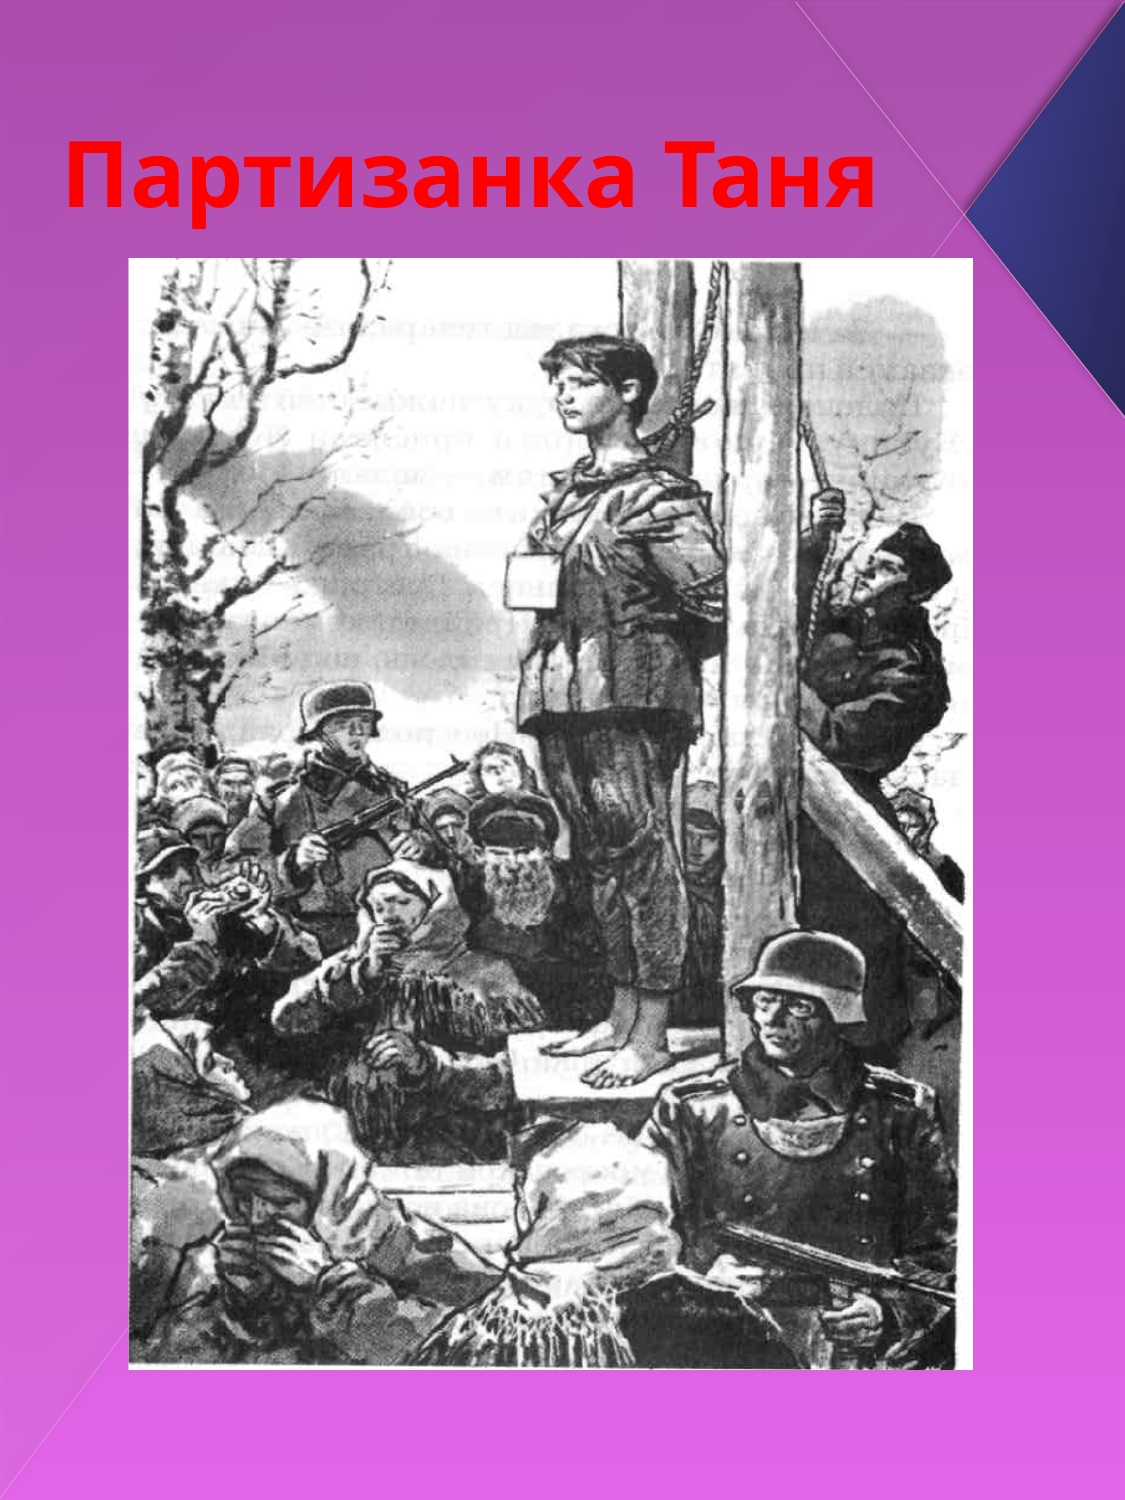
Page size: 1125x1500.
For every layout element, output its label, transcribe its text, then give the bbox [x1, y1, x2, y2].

picture [0, 258, 1107, 1369]
title Партизанка Таня [46, 59, 938, 282]
